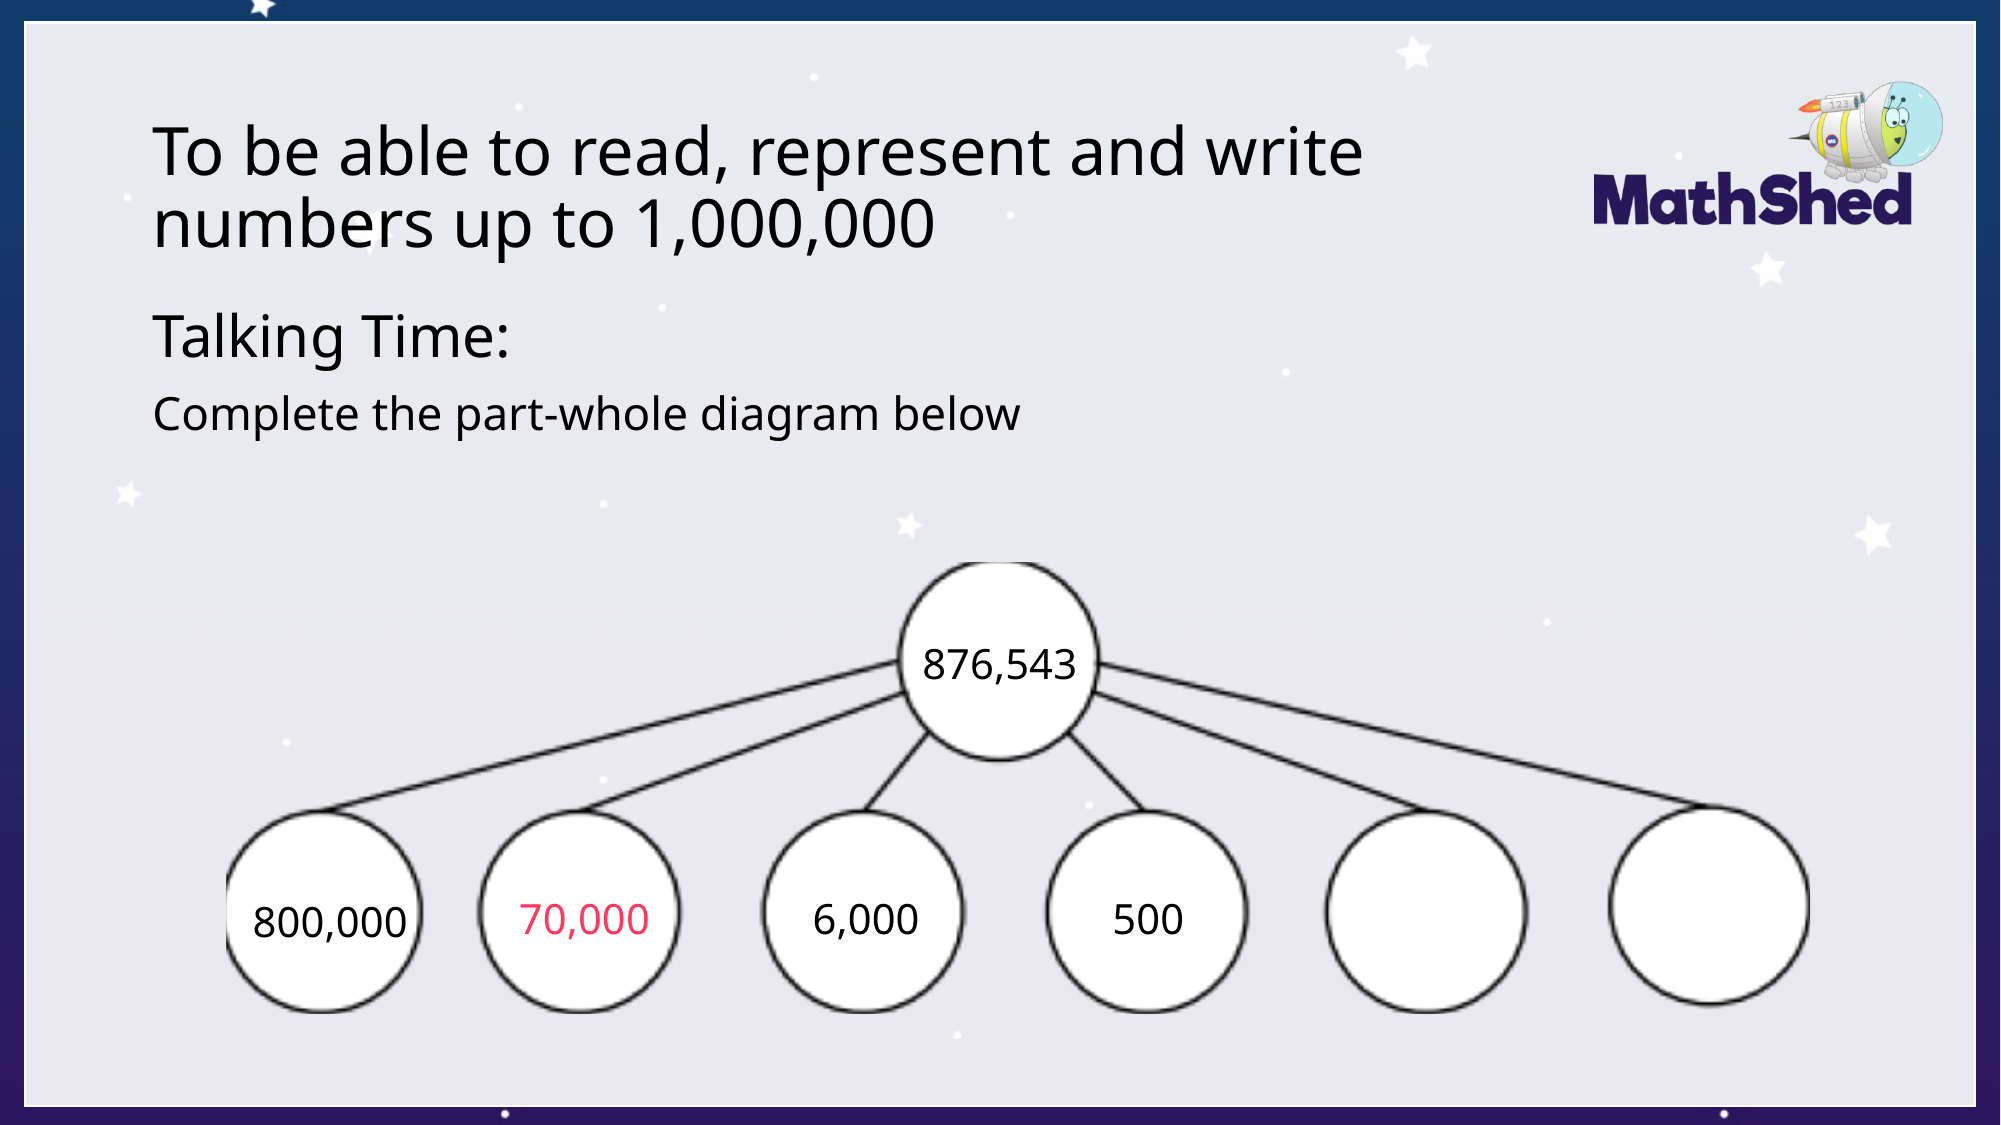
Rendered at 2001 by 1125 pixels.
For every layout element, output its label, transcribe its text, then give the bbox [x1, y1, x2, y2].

picture [0, 0, 2001, 1125]
title To be able to read, represent and write numbers up to 1,000,000 [137, 81, 1578, 299]
list Talking Time: Complete the part-whole diagram below [137, 299, 1863, 1014]
